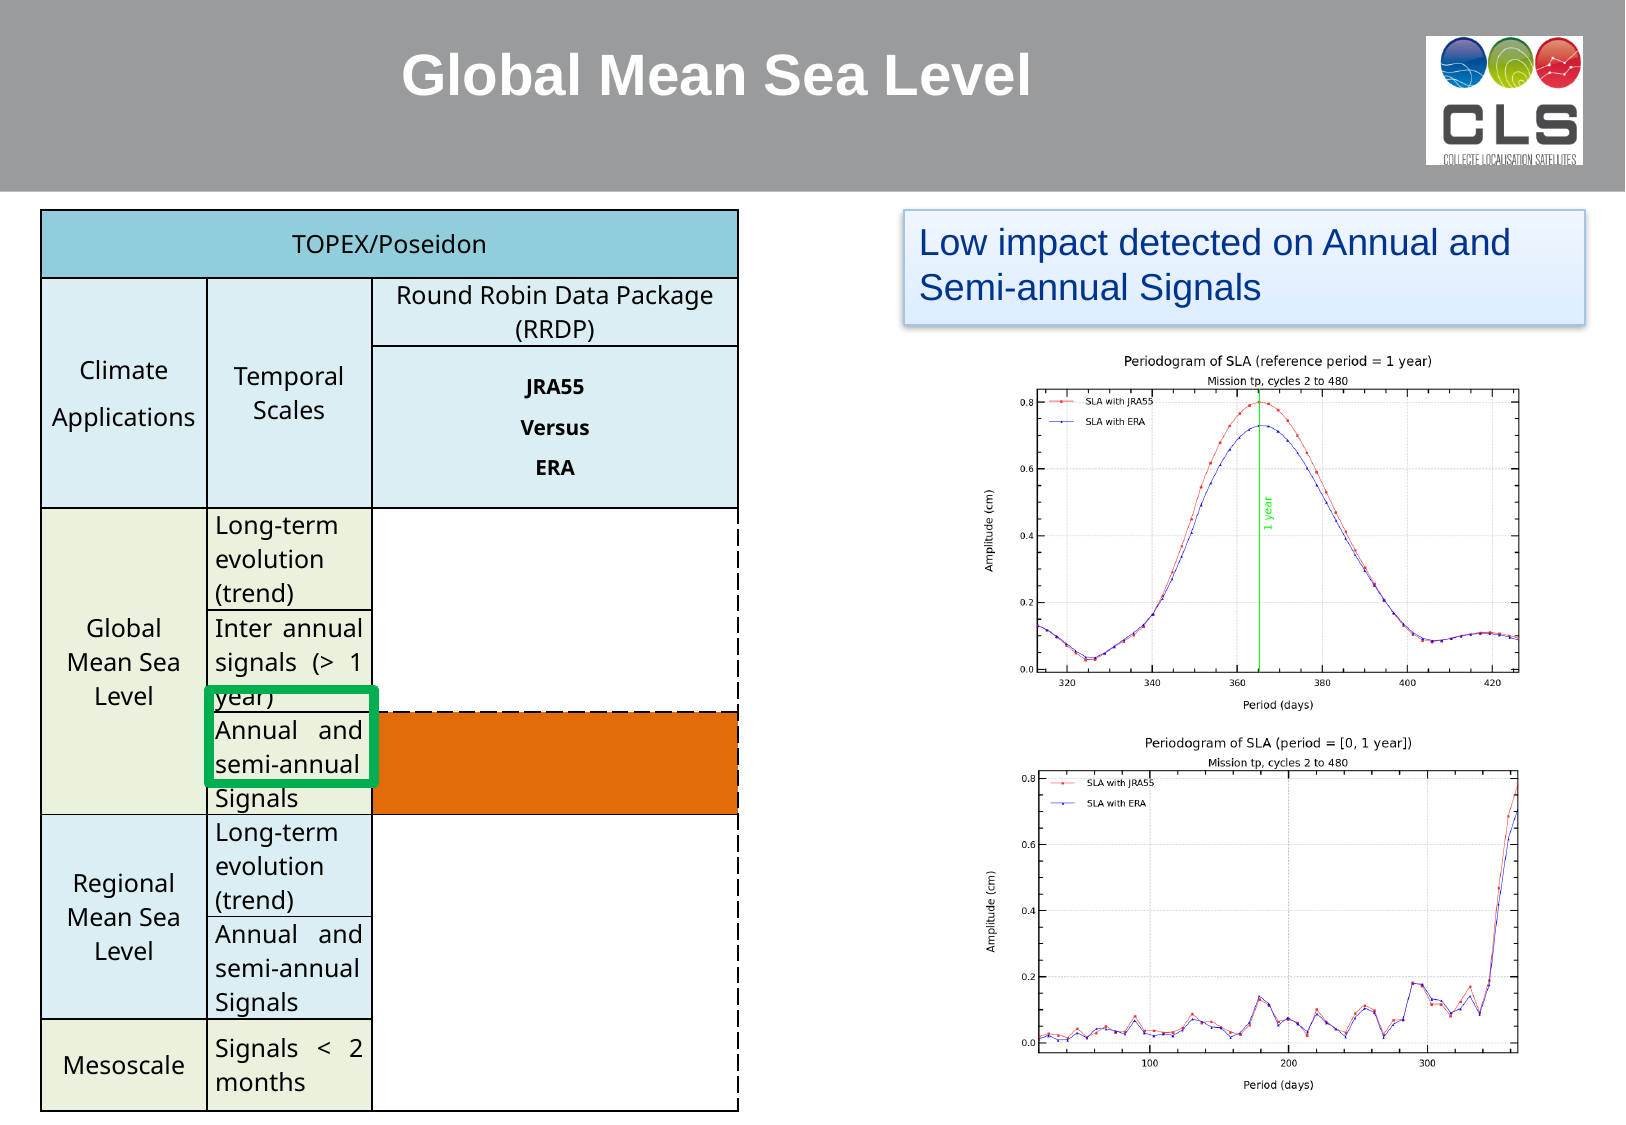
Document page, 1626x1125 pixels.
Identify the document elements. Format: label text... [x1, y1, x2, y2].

table_cell Annual and semi-annual Signals [208, 917, 371, 1018]
table_cell Annual and semi-annual Signals [208, 786, 371, 814]
table_cell [373, 815, 738, 1110]
table_cell [373, 712, 738, 814]
table_cell Signals < 2 months [208, 1020, 371, 1110]
table_cell Inter annual signals (> 1 year) [208, 611, 371, 687]
picture [962, 338, 1539, 1102]
table_cell Global Mean Sea Level [42, 509, 206, 814]
table_cell Regional Mean Sea Level [42, 815, 206, 1018]
table_cell Long-term evolution (trend) [208, 815, 371, 916]
text_box Low impact detected on Annual and Semi-annual Signals [903, 209, 1586, 326]
text_box Global Mean Sea Level [386, 40, 1162, 119]
table_cell Mesoscale [42, 1020, 206, 1110]
table_cell Round Robin Data Package (RRDP) [373, 279, 737, 345]
table_cell [373, 509, 738, 712]
picture [1426, 36, 1583, 165]
text_box [207, 687, 376, 786]
table_header TOPEX/Poseidon [42, 211, 737, 277]
table_cell Climate Applications [42, 279, 206, 507]
table_cell Temporal Scales [208, 279, 371, 507]
table_cell Long-term evolution (trend) [208, 509, 371, 609]
table_cell JRA55 Versus ERA [373, 347, 737, 507]
